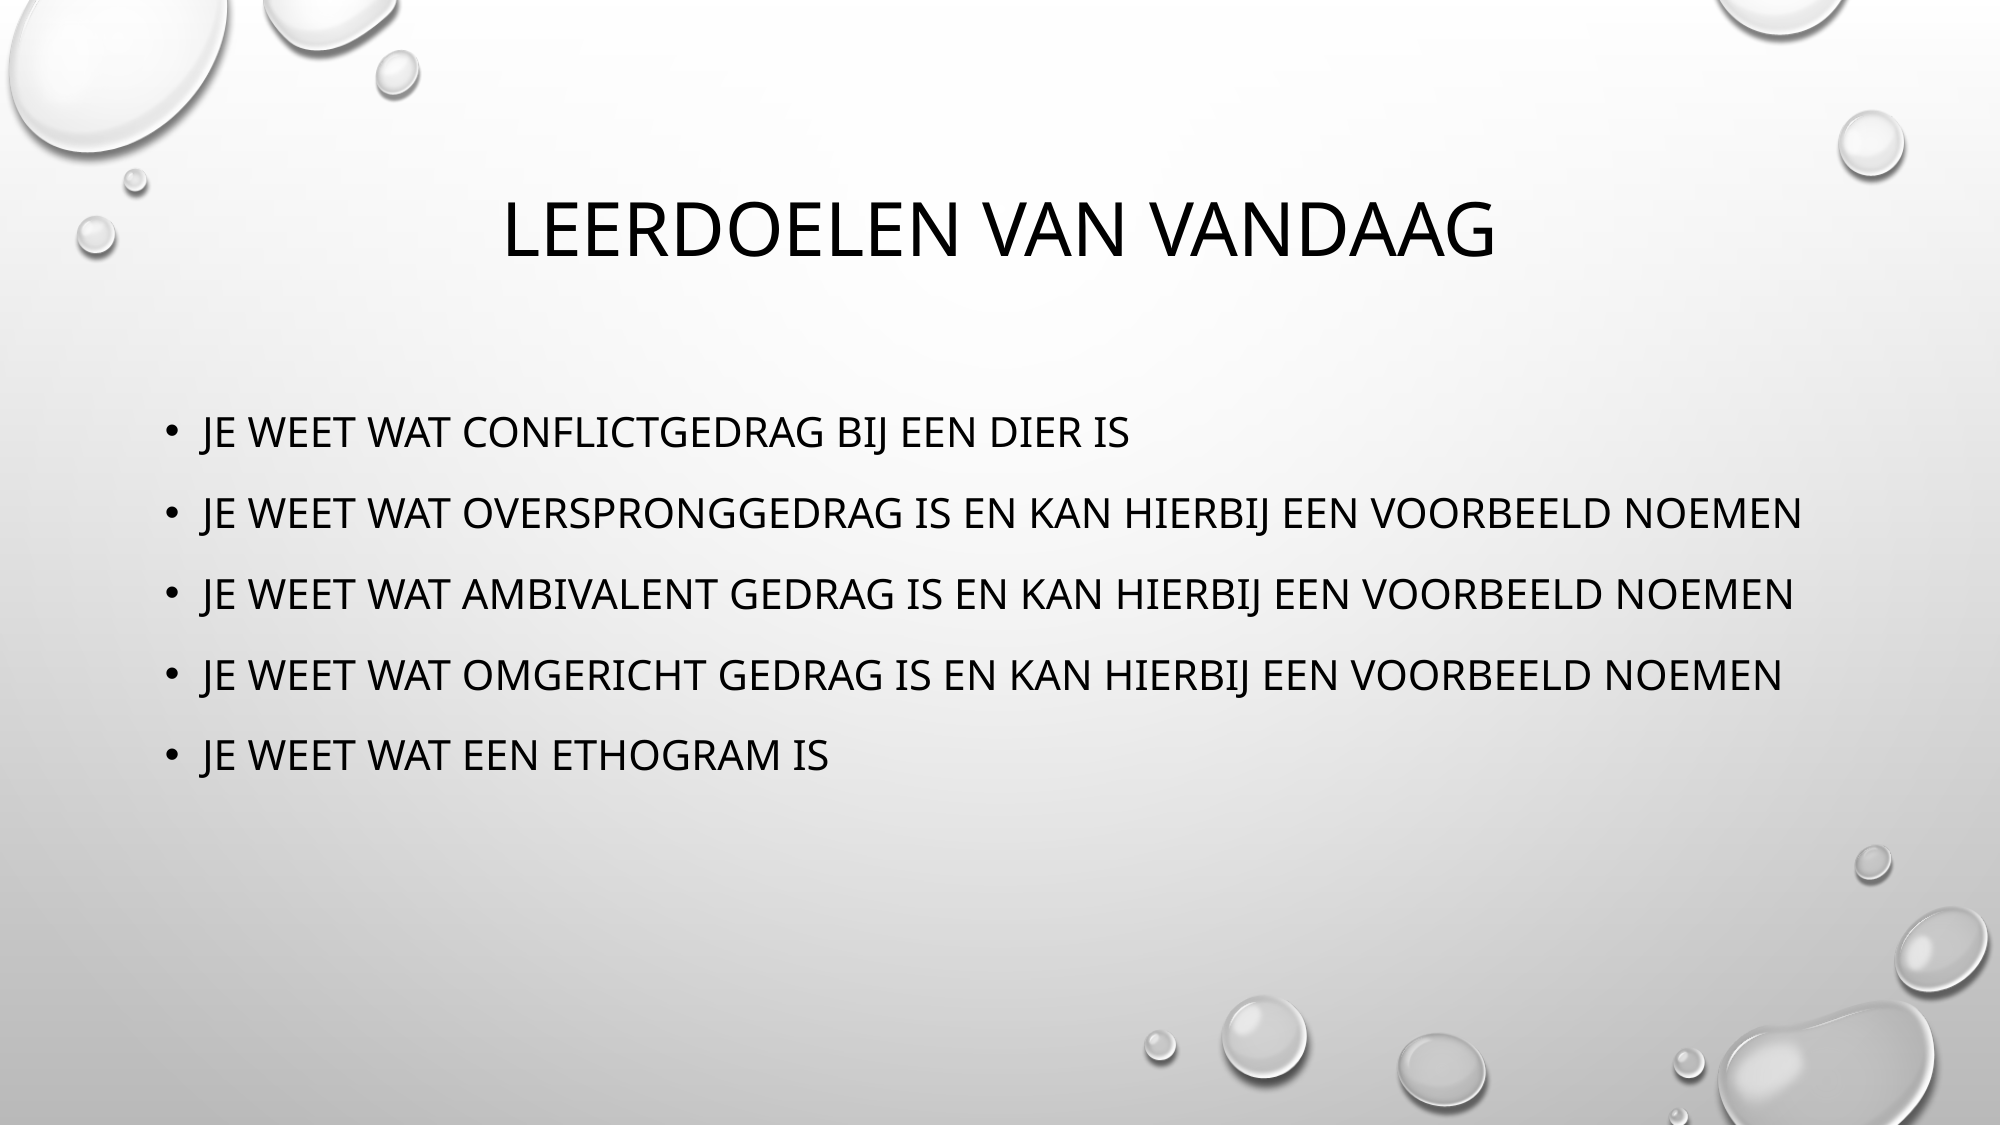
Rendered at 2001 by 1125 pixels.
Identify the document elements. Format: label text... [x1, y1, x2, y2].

title Leerdoelen van vandaag [149, 101, 1851, 364]
list Je weet wat conflictgedrag bij een dier is Je weet wat overspronggedrag is en kan hierbij een voorbeeld noemen Je weet wat ambivalent gedrag is en kan hierbij een voorbeeld noemen Je weet wat omgericht gedrag is en kan hierbij een voorbeeld noemen Je weet wat een ethogram is [149, 388, 1850, 950]
picture [0, 0, 2000, 1125]
